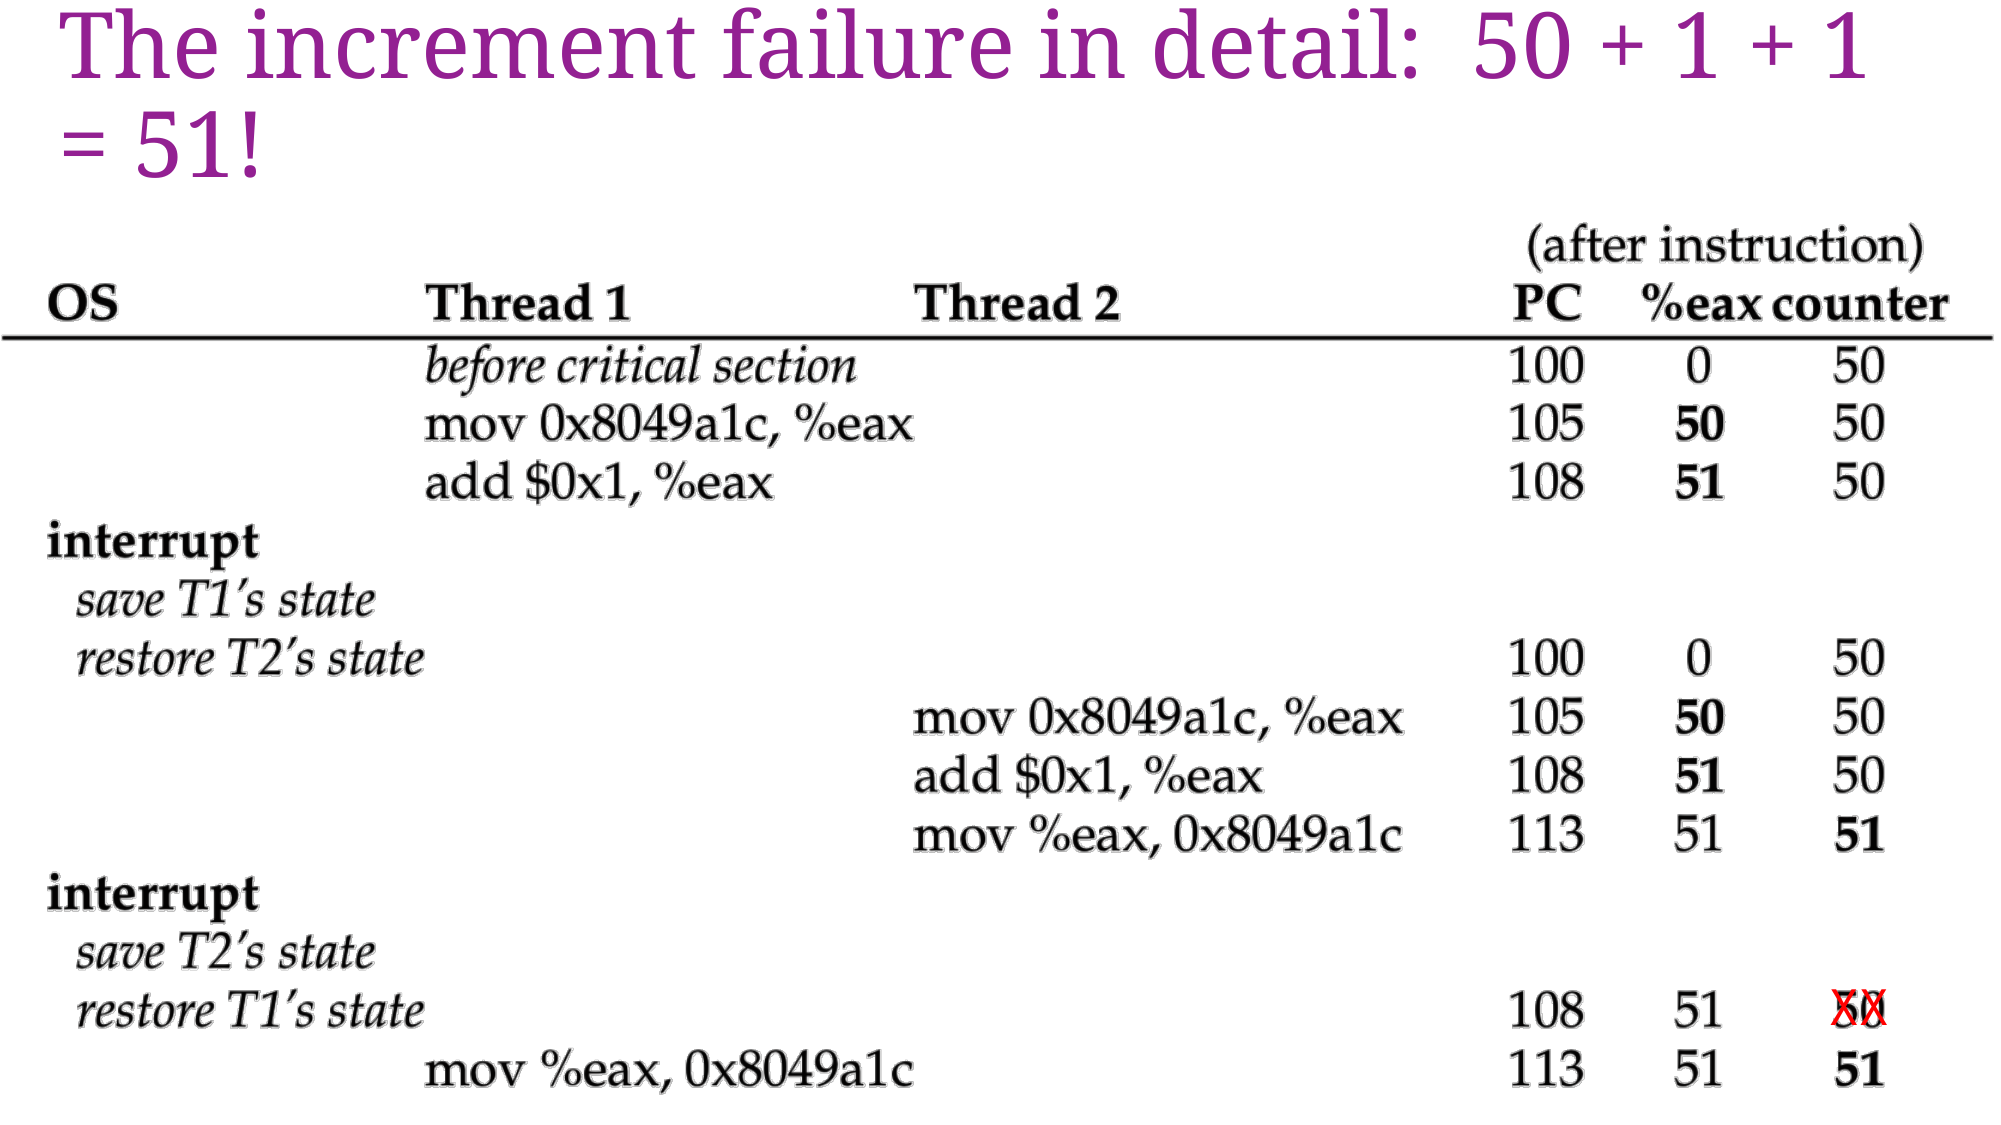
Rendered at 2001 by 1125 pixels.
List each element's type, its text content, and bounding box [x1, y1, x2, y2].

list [0, 208, 2000, 1114]
title The increment failure in detail: 50 + 1 + 1 = 51! [43, 25, 1953, 171]
